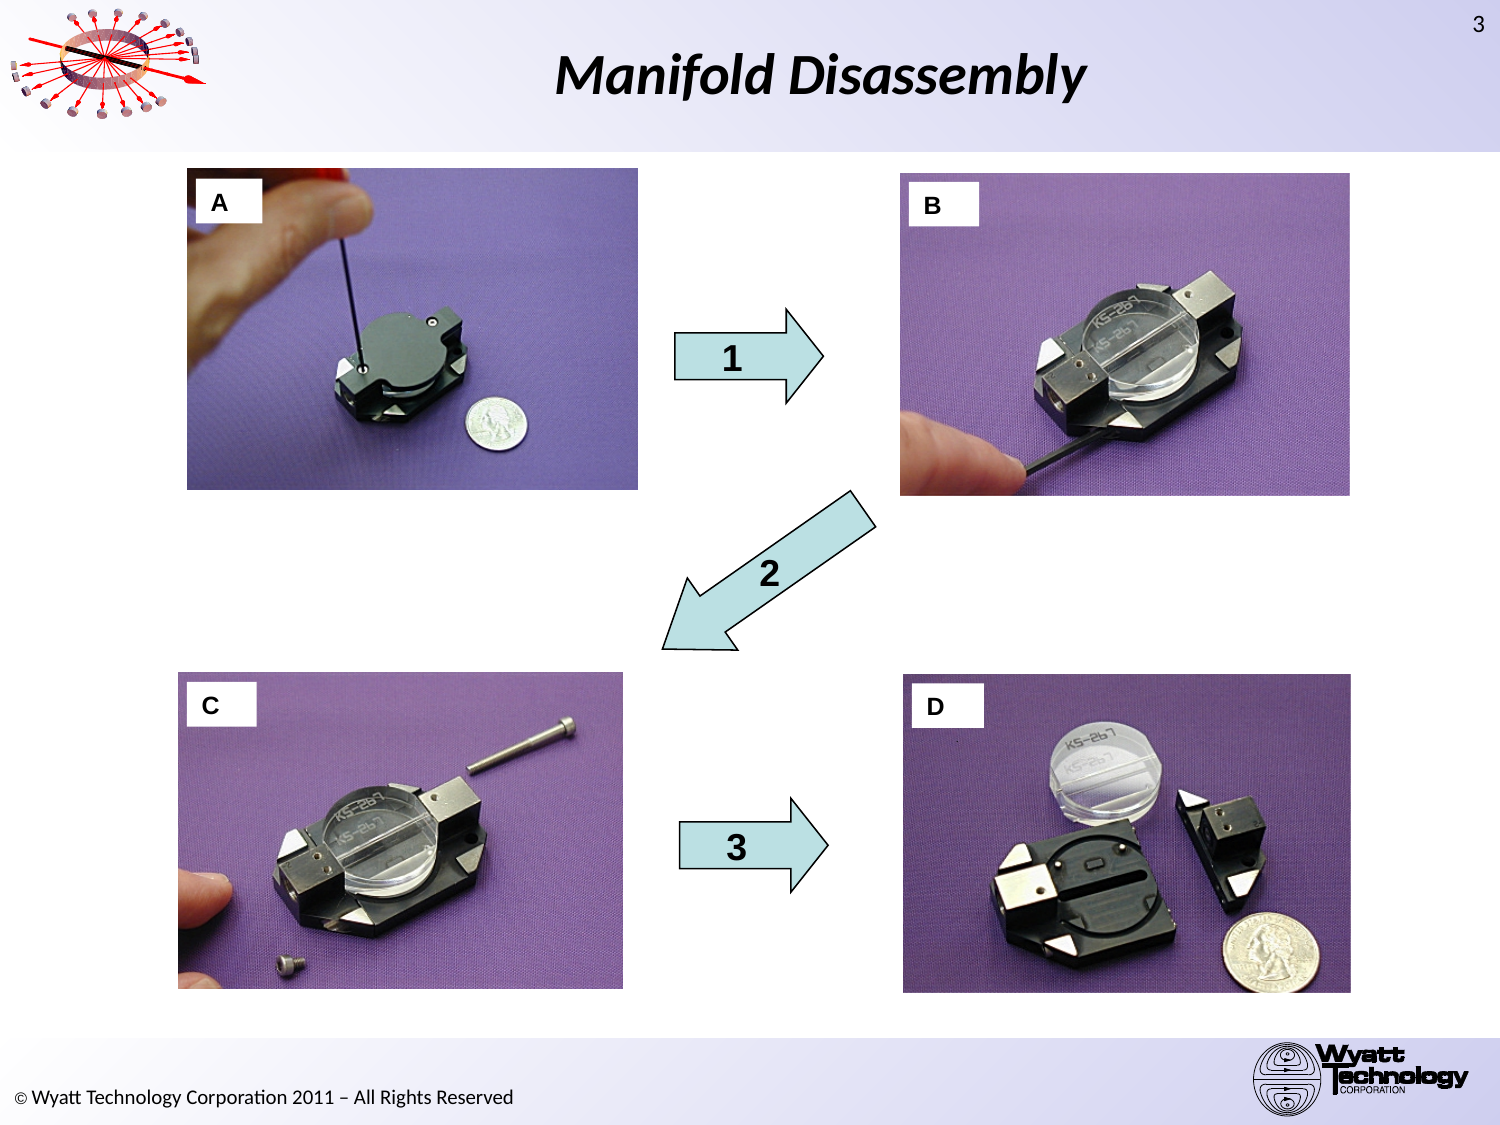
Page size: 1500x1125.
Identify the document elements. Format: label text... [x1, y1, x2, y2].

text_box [674, 309, 824, 404]
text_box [902, 674, 1352, 994]
text_box 2 [744, 541, 795, 602]
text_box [187, 168, 639, 490]
text_box [778, 490, 876, 584]
text_box [662, 565, 769, 651]
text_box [679, 798, 829, 893]
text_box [899, 173, 1351, 497]
text_box Manifold Disassembly [218, 28, 1424, 114]
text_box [177, 672, 624, 989]
